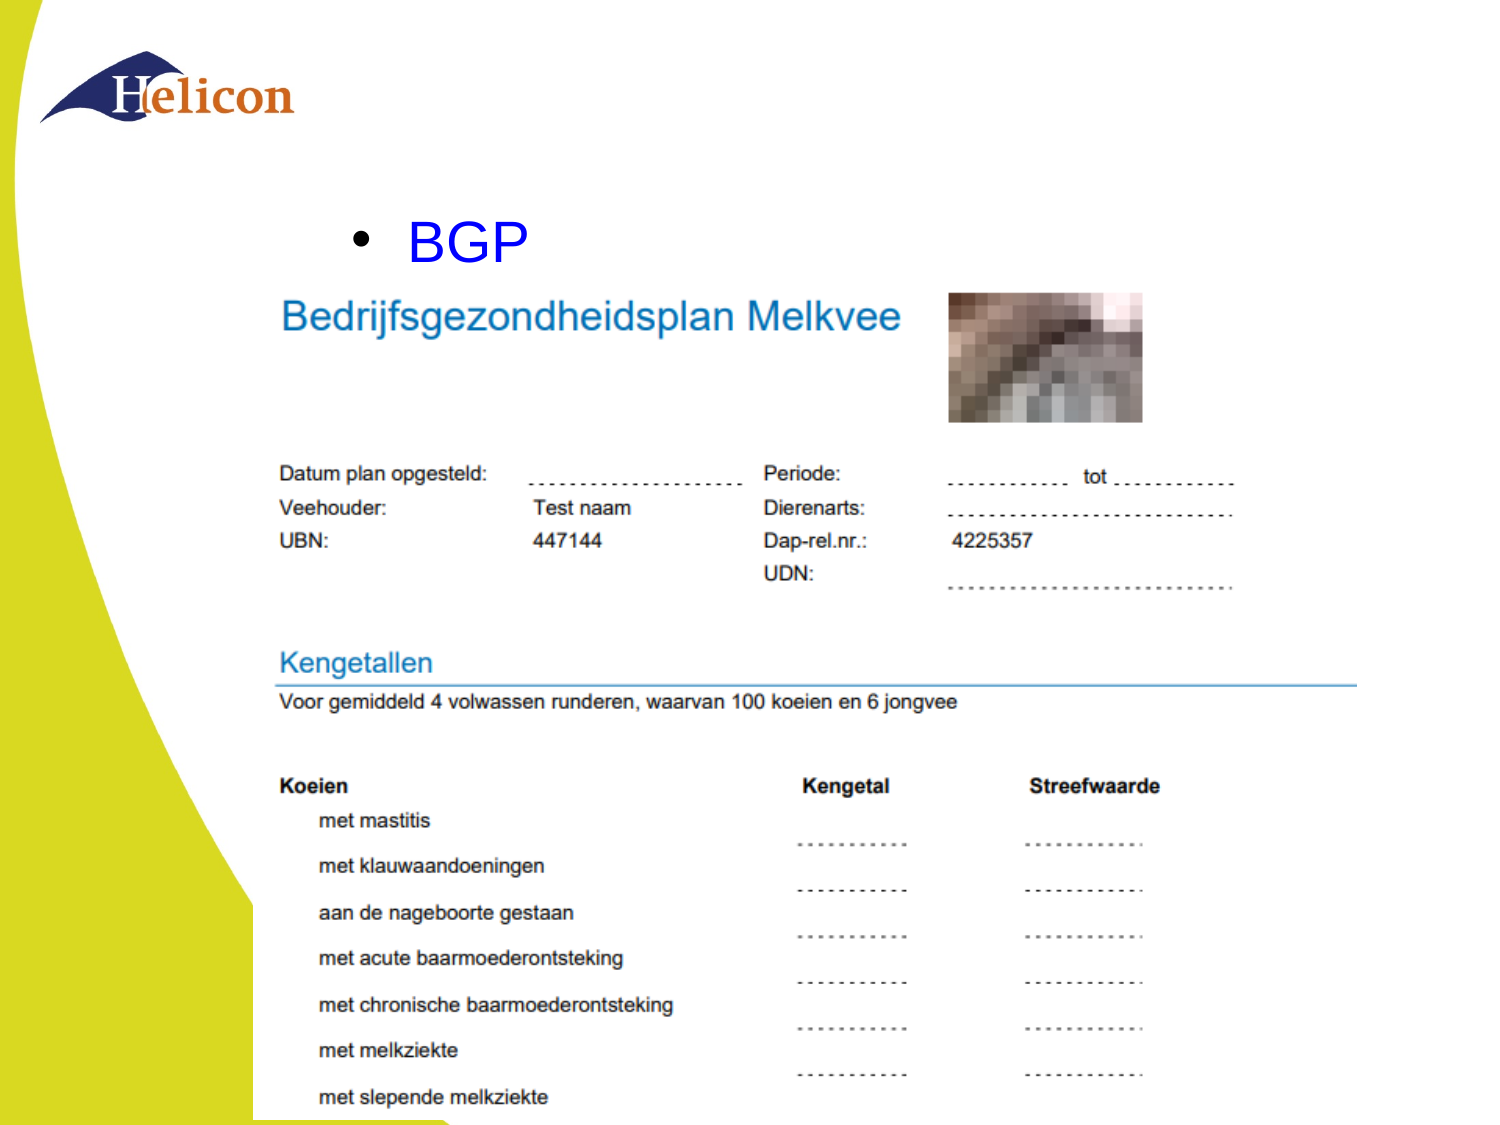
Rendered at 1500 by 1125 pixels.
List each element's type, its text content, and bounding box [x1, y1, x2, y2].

list BGP [336, 196, 1425, 1005]
picture [0, 0, 1500, 1125]
